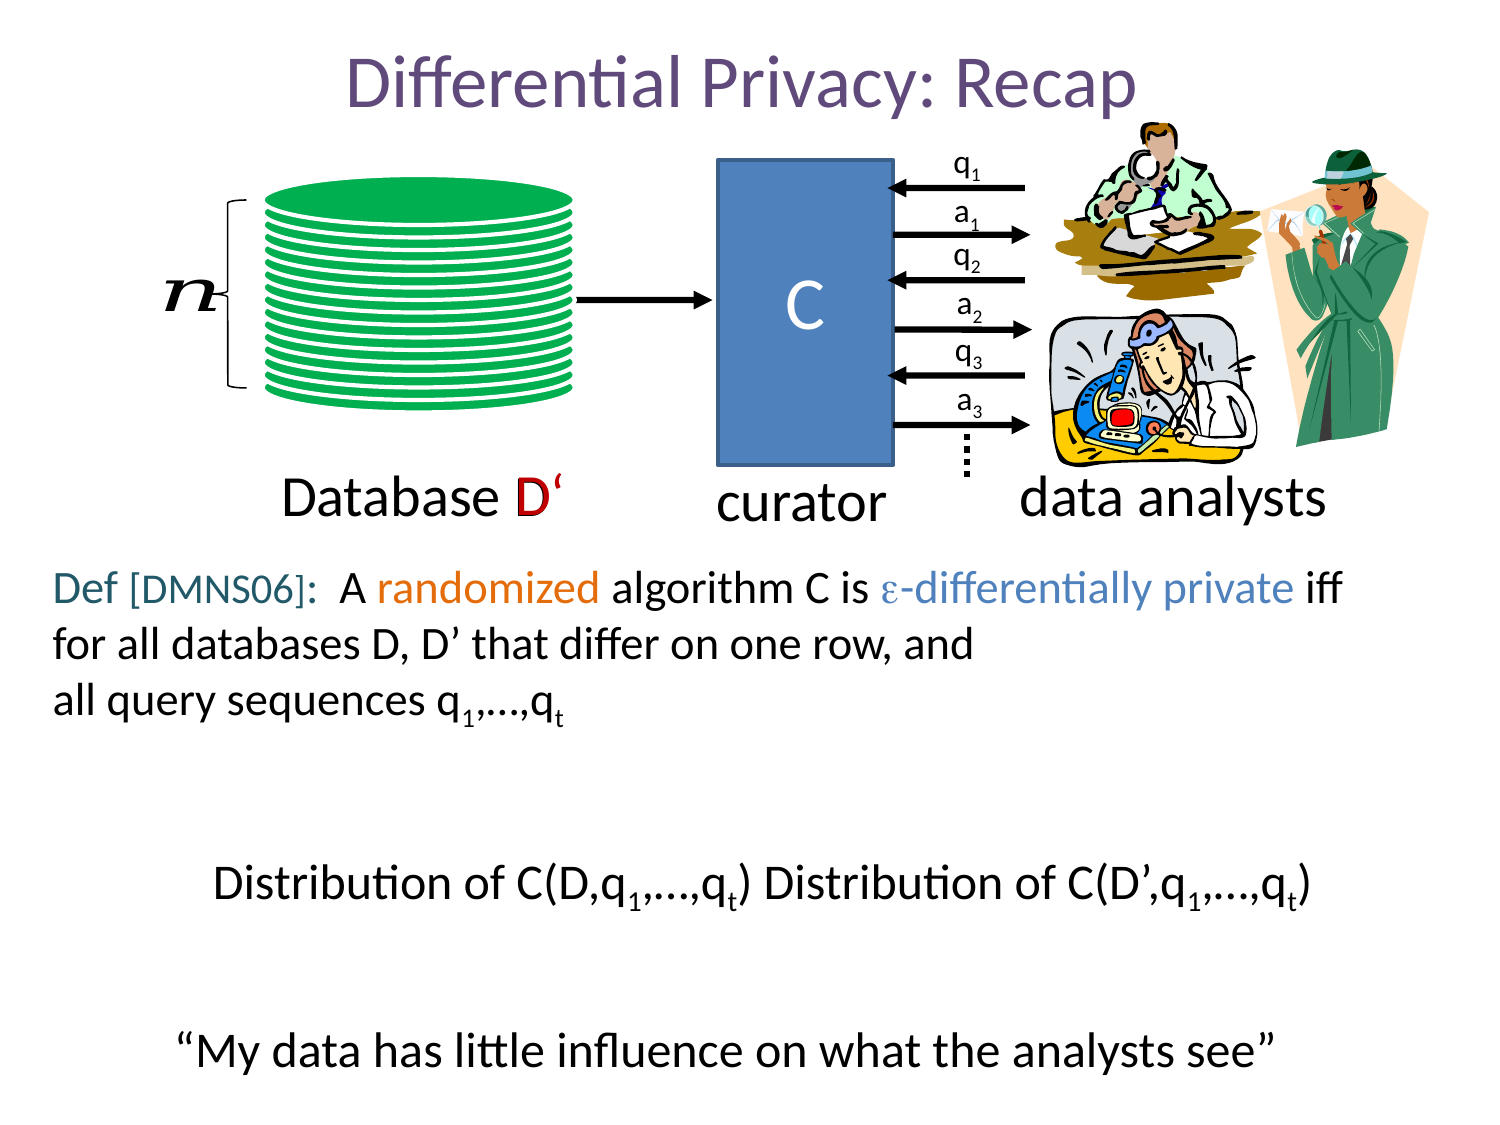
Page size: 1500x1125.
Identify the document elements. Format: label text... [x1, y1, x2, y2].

list Def [DMNS06]: A randomized algorithm C is -differentially private iff for all databases D, D’ that differ on one row, and all query sequences q1,…,qt  sets T Rt, Pr[C(D,q1,…,qt) T]  e  Pr[C(D’,q1,…,qt)T] + d  (1+)  Pr[C(D’,q1,…,qt)T]  small constant, e.g.  = .01, d cryptographically small, e.g. d = 2-60 [37, 549, 1463, 1088]
text_box D‘ [500, 450, 581, 535]
text_box [998, 418, 1031, 432]
text_box a3 [941, 369, 998, 430]
text_box [998, 323, 1033, 336]
text_box a2 [941, 274, 998, 320]
text_box Database D [266, 451, 565, 536]
text_box q1 [938, 132, 996, 193]
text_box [262, 174, 576, 413]
text_box [887, 273, 938, 287]
text_box curator [701, 455, 903, 541]
text_box [887, 369, 940, 382]
text_box data analysts [1004, 451, 1343, 536]
text_box q2 [938, 224, 996, 286]
text_box C [770, 246, 841, 352]
text_box [996, 228, 1031, 241]
text_box q3 [940, 320, 998, 381]
text_box [887, 181, 938, 195]
text_box [212, 199, 247, 389]
title Differential Privacy: Recap [75, 0, 1425, 155]
text_box [716, 158, 895, 455]
text_box a1 [939, 181, 995, 224]
text_box [580, 293, 713, 307]
text_box “My data has little influence on what the analysts see” [159, 1010, 1292, 1085]
picture [1048, 121, 1430, 470]
